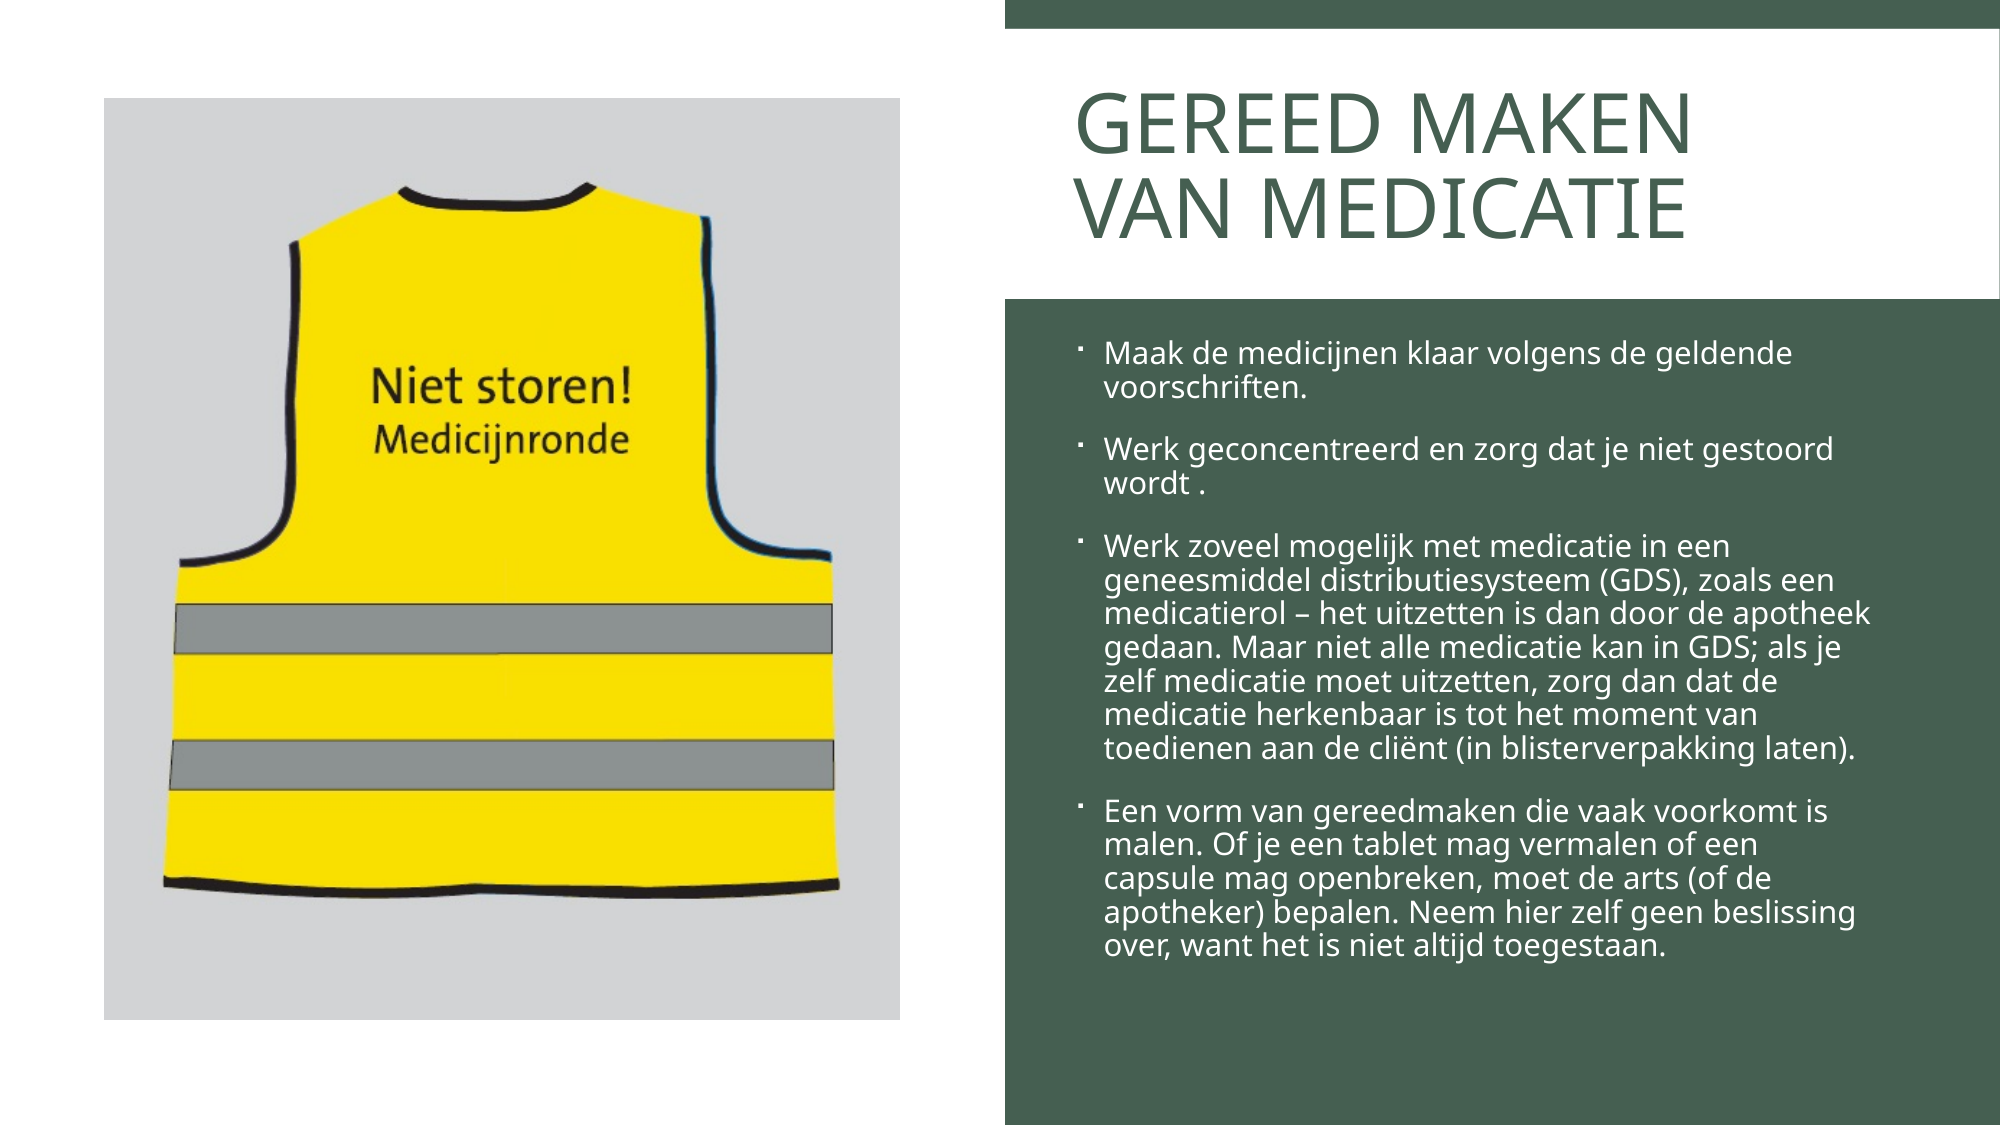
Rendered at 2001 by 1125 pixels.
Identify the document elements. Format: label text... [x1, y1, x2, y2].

title Gereed maken van Medicatie [1058, 46, 1894, 295]
list Maak de medicijnen klaar volgens de geldende voorschriften. Werk geconcentreerd en zorg dat je niet gestoord wordt . Werk zoveel mogelijk met medicatie in een geneesmiddel distributiesysteem (GDS), zoals een medicatierol – het uitzetten is dan door de apotheek gedaan. Maar niet alle medicatie kan in GDS; als je zelf medicatie moet uitzetten, zorg dan dat de medicatie herkenbaar is tot het moment van toedienen aan de cliënt (in blisterverpakking laten). Een vorm van gereedmaken die vaak voorkomt is malen. Of je een tablet mag vermalen of een capsule mag openbreken, moet de arts (of de apotheker) bepalen. Neem hier zelf geen beslissing over, want het is niet altijd toegestaan. [1058, 329, 1894, 1020]
text_box [1004, 28, 2000, 300]
picture [103, 97, 901, 1021]
text_box [0, 0, 1006, 1125]
